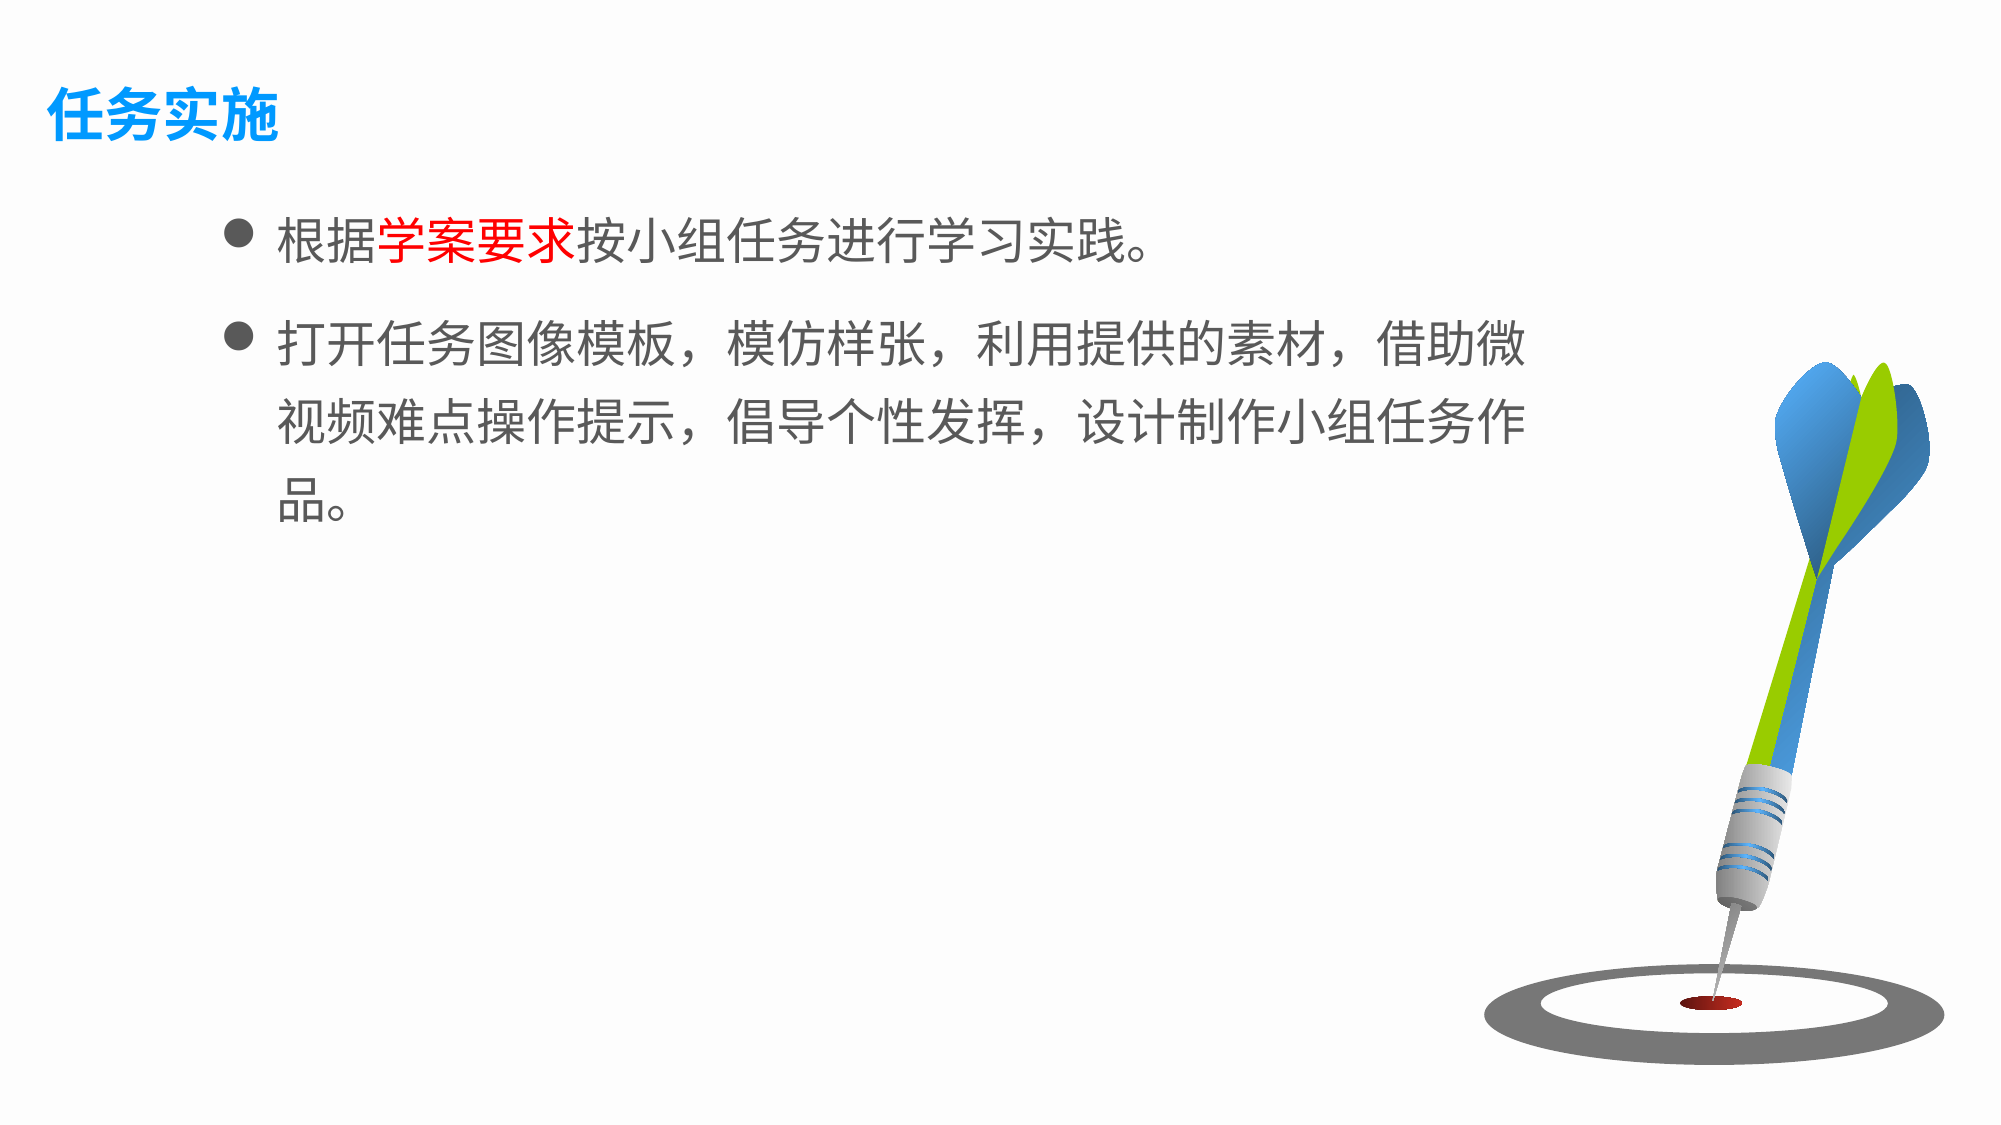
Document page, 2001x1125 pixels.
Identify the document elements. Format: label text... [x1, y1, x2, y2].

title 任务实施 [31, 19, 339, 207]
text_box 根据学案要求按小组任务进行学习实践。 打开任务图像模板，模仿样张，利用提供的素材，借助微视频难点操作提示，倡导个性发挥，设计制作小组任务作品。 [205, 184, 1544, 671]
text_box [1483, 963, 1945, 1066]
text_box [1712, 355, 1937, 1001]
